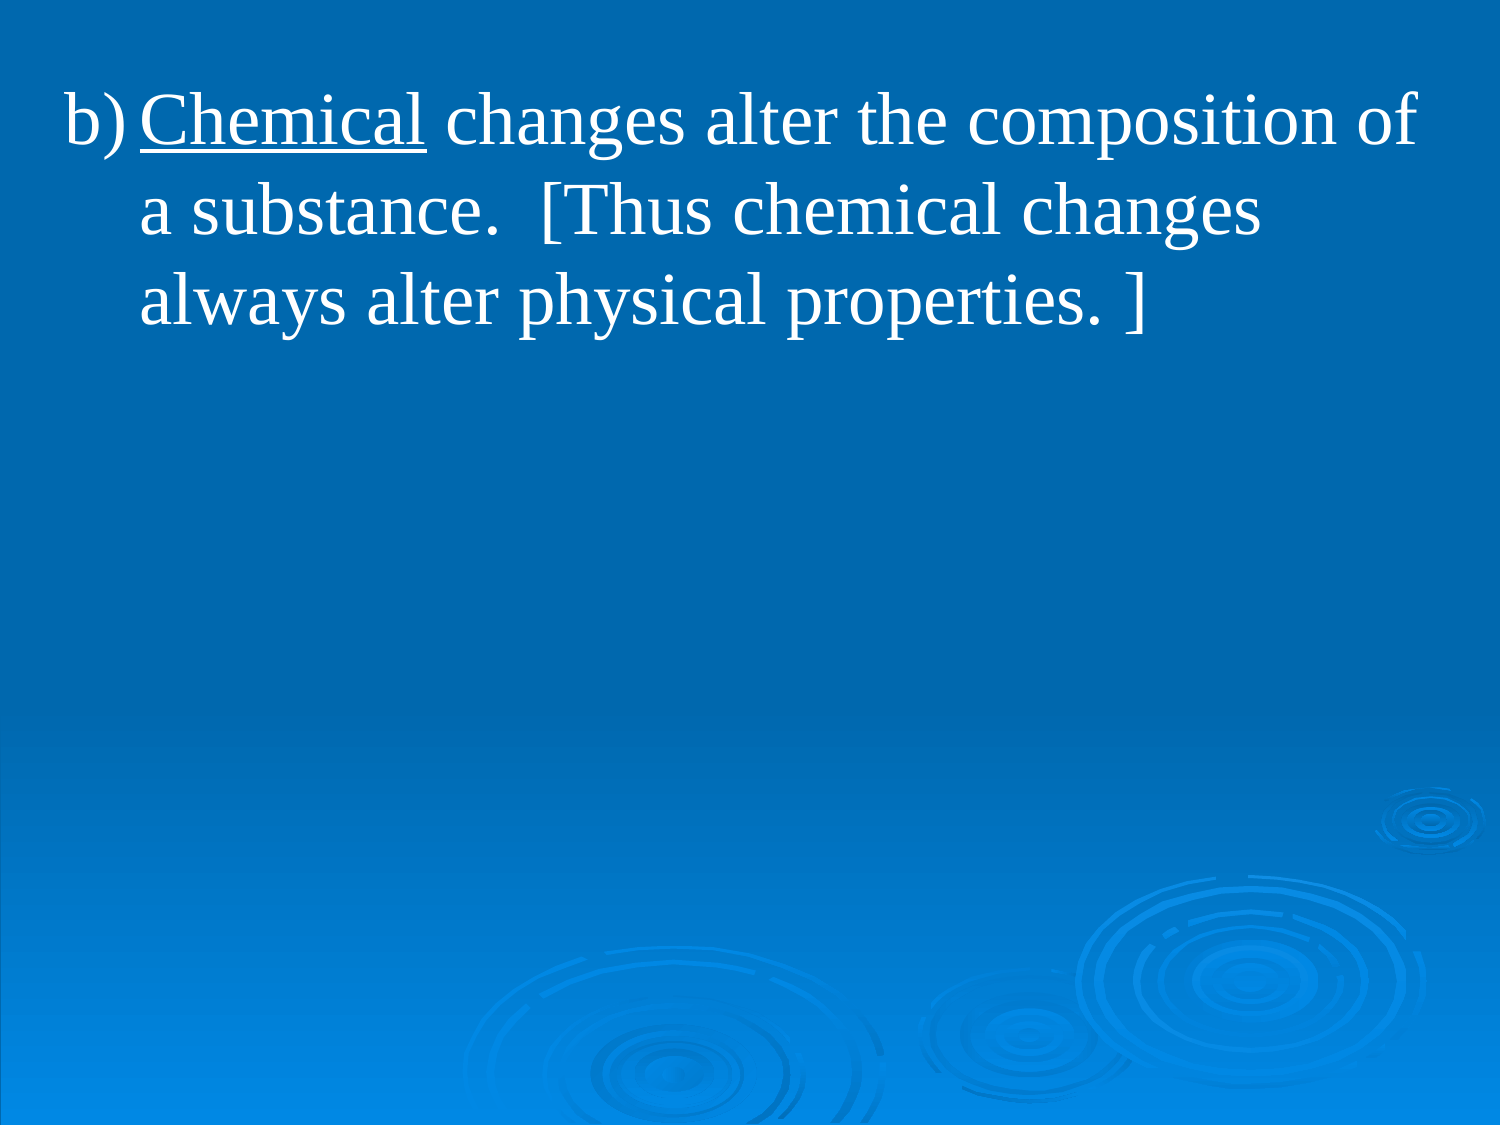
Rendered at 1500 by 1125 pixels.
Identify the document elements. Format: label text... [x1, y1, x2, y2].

text_box Chemical changes alter the composition of a substance. [Thus chemical changes always alter physical properties. ] [50, 62, 1450, 348]
